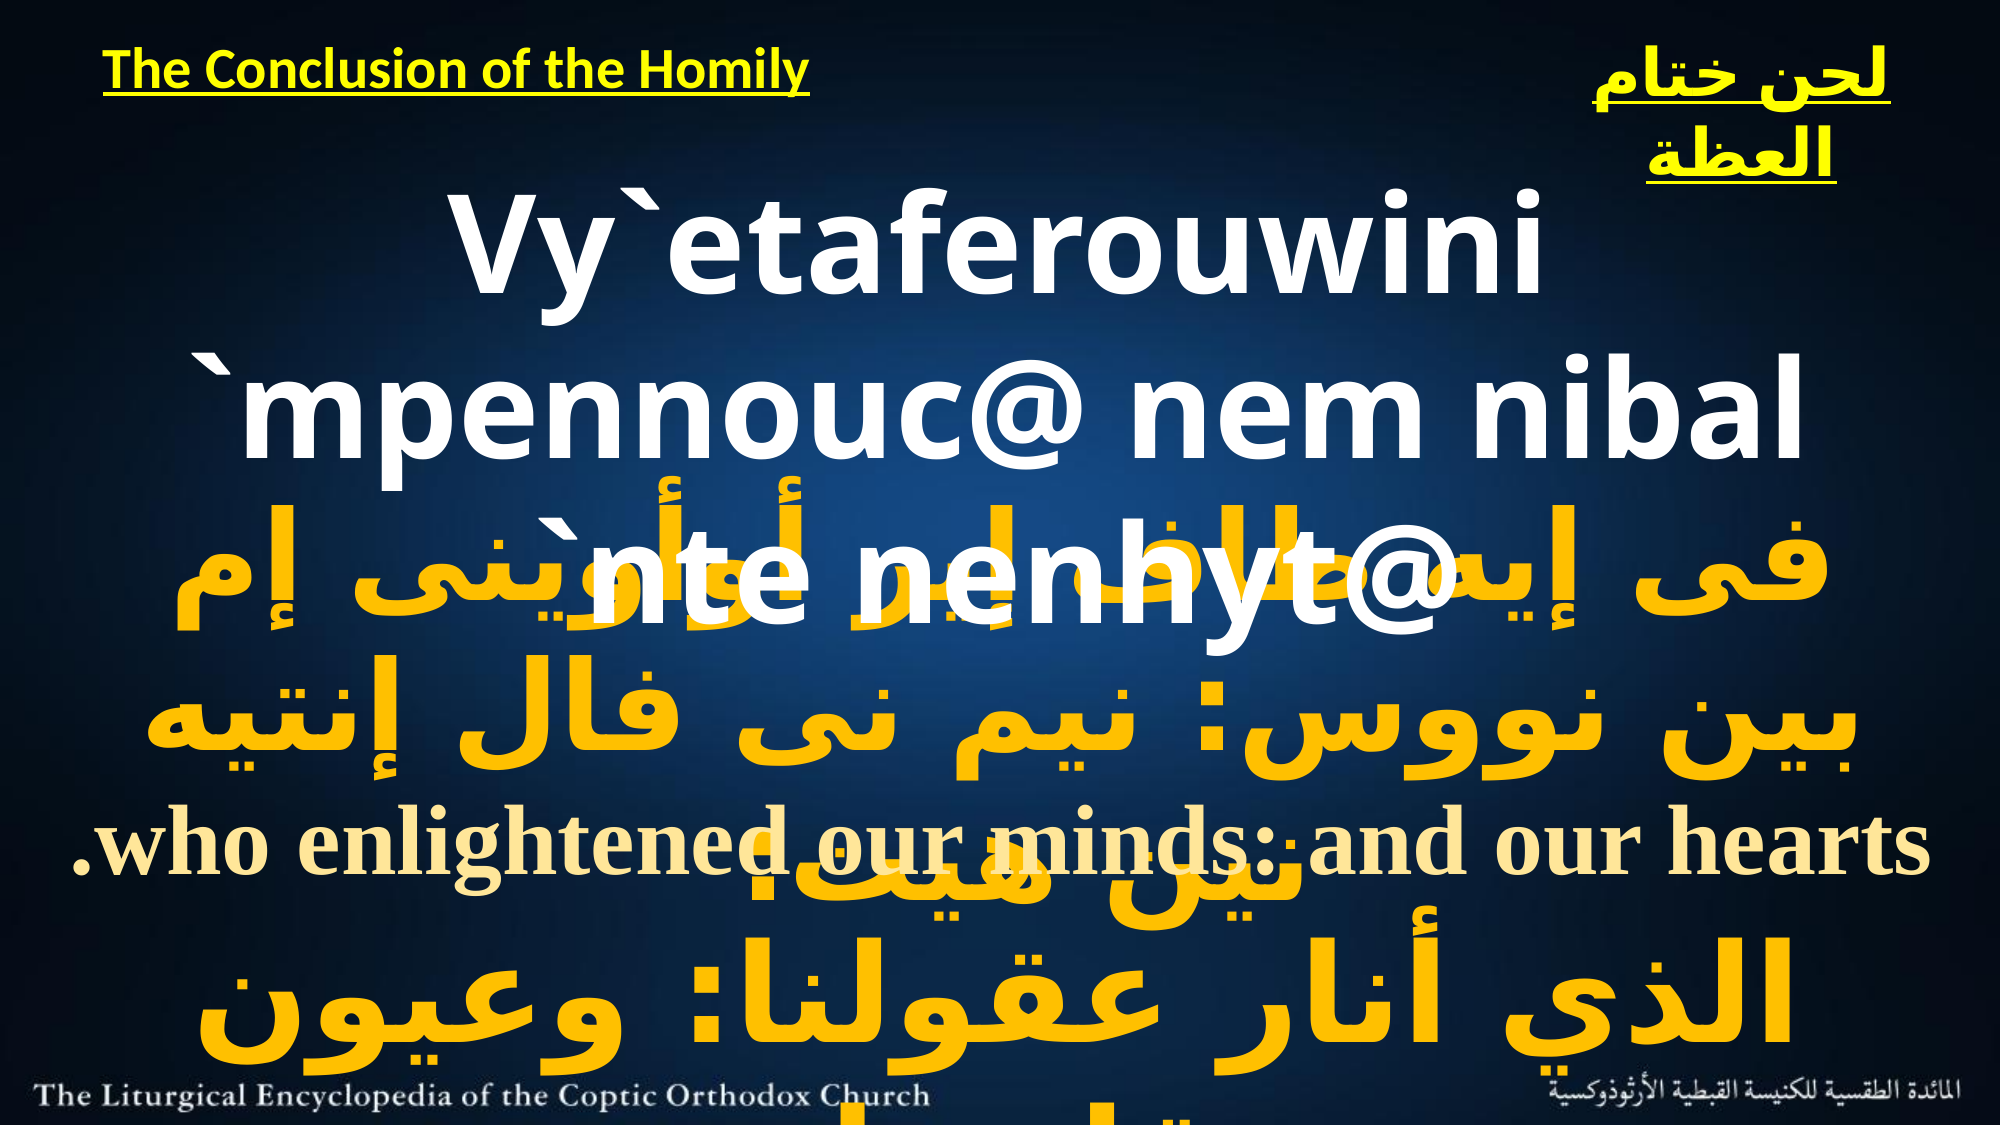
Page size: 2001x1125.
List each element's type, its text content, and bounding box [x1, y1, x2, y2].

text_box فى إيه طاف إير أوأوينى إم بين نووس: نيم نى فال إنتيه نين هيت: [34, 468, 1975, 933]
text_box الذي أنار عقولنا: وعيون قلوبنا: [174, 897, 1822, 1125]
text_box The Conclusion of the Homily [29, 22, 883, 108]
text_box who enlightened our minds: and our hearts. [29, 767, 1974, 886]
picture [0, 0, 2000, 1125]
text_box Vy`etaferouwini `mpennouc@ nem nibal `nte nenhyt@ [43, 148, 1955, 659]
text_box لحن ختام العظة [1502, 22, 1981, 198]
